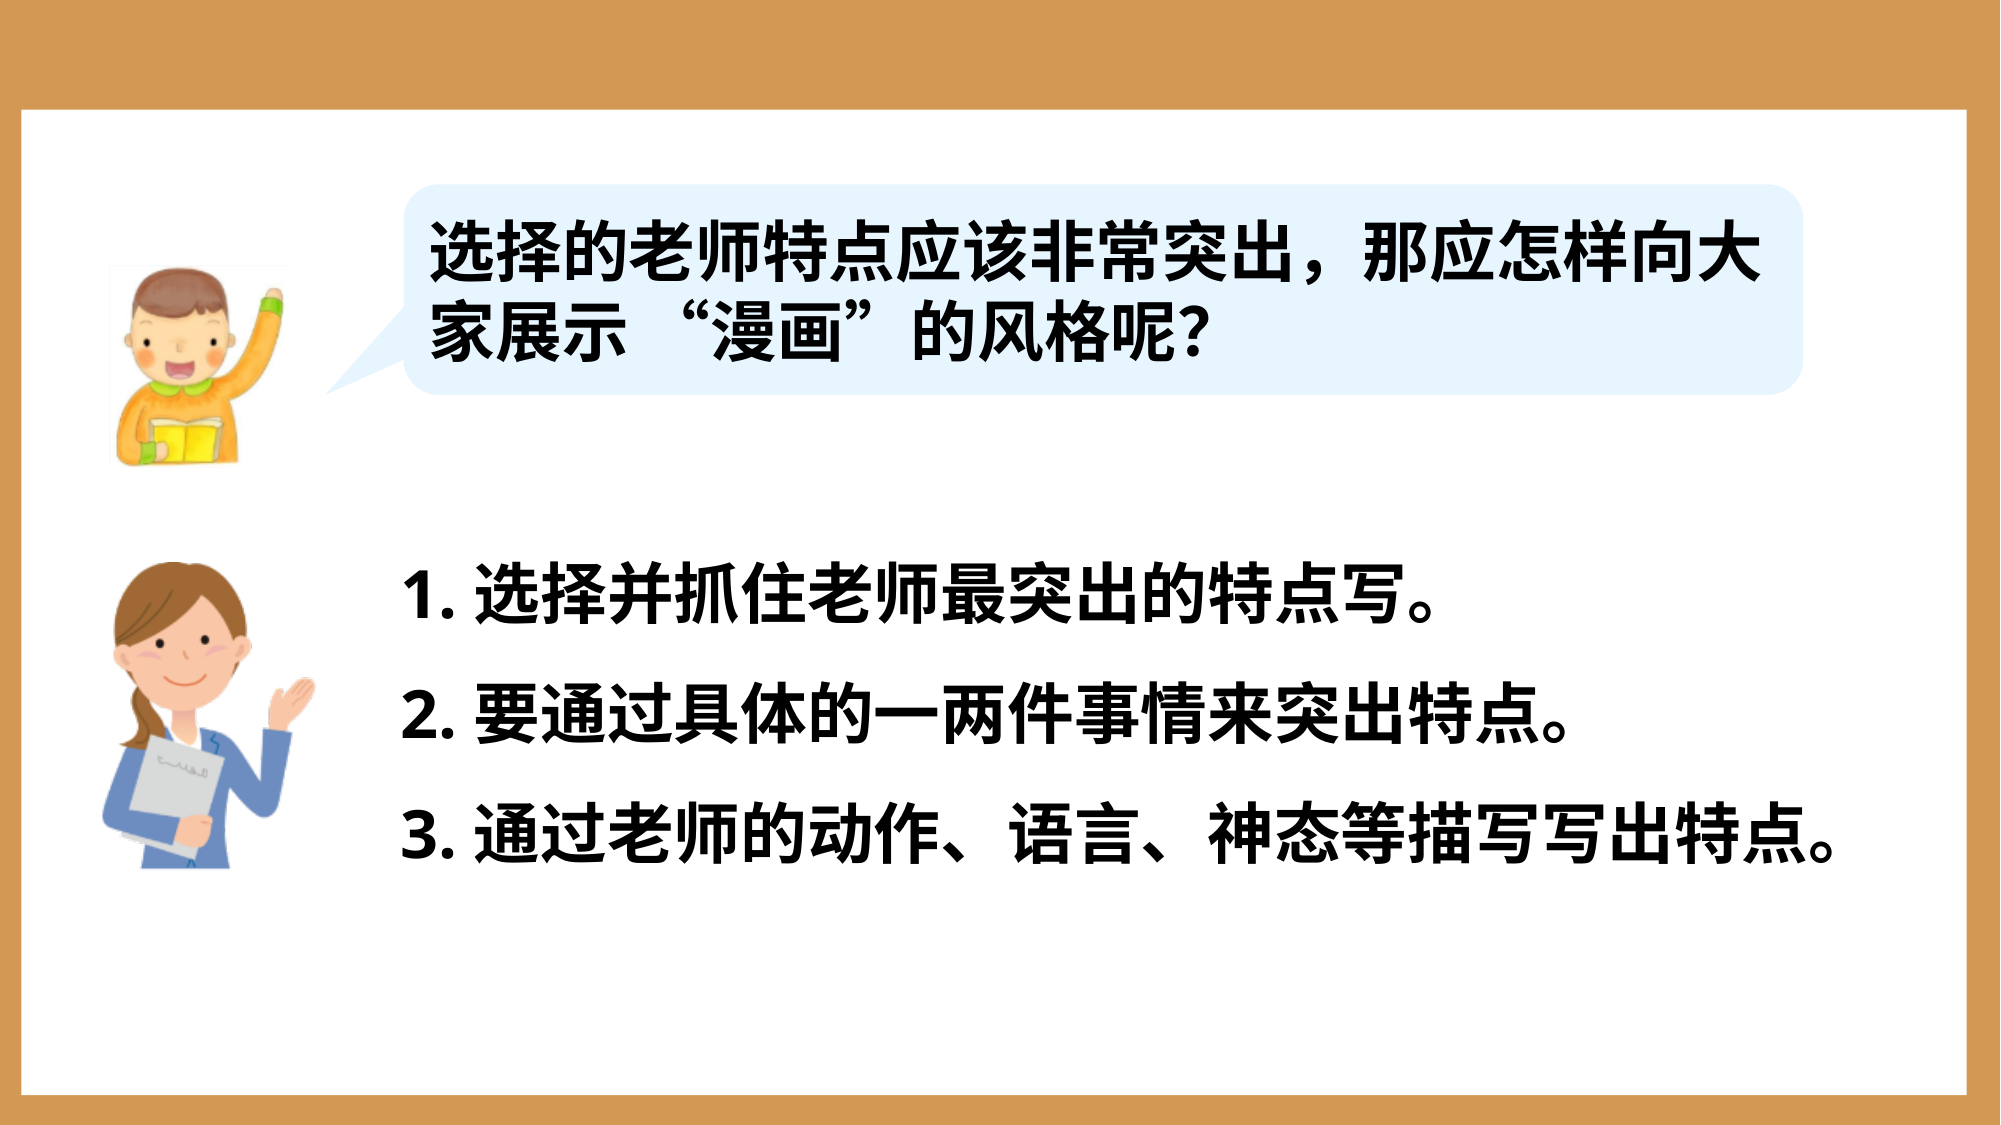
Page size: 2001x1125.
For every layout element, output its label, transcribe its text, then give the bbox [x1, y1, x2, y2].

picture [109, 265, 288, 468]
picture [54, 562, 354, 872]
text_box 1.选择并抓住老师最突出的特点写。 2.要通过具体的一两件事情来突出特点。 3.通过老师的动作、语言、神态等描写写出特点。 [385, 467, 1835, 917]
text_box 选择的老师特点应该非常突出，那应怎样向大家展示 “漫画”的风格呢？ [324, 183, 1804, 396]
